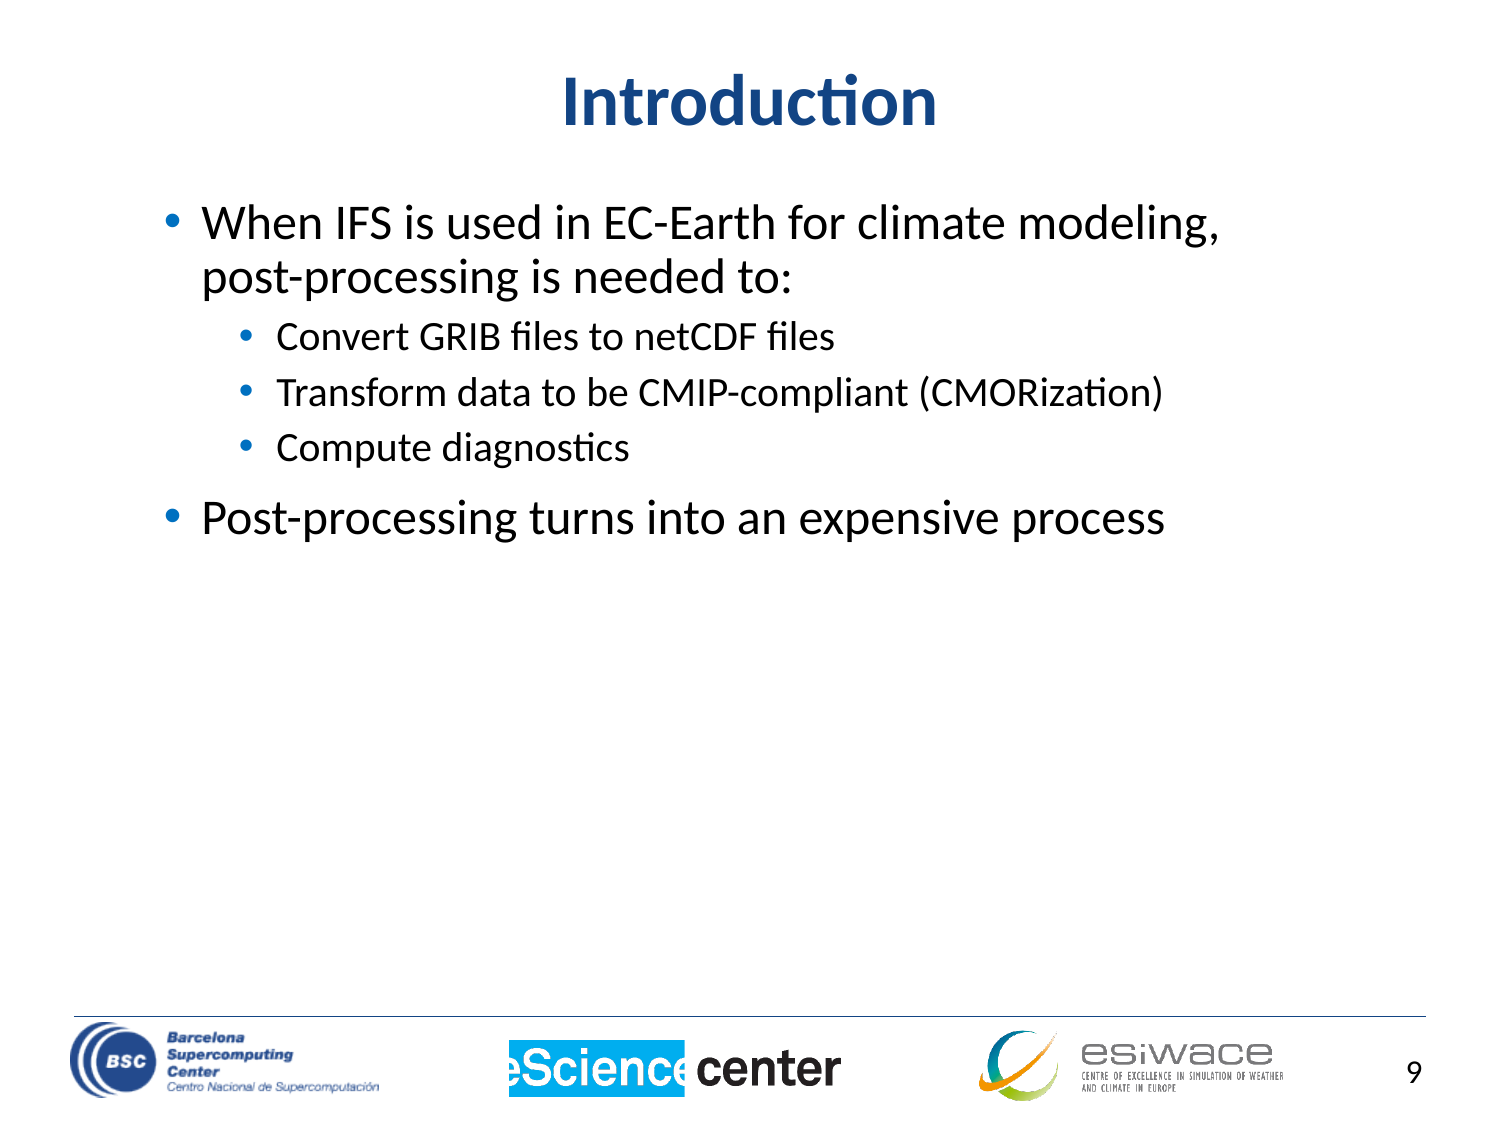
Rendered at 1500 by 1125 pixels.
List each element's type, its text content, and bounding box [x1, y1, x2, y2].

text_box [73, 1016, 1438, 1103]
list When IFS is used in EC-Earth for climate modeling, post-processing is needed to: Convert GRIB files to netCDF files Transform data to be CMIP-compliant (CMORization) Compute diagnostics Post-processing turns into an expensive process [140, 166, 1360, 1006]
title Introduction [192, 45, 1308, 159]
